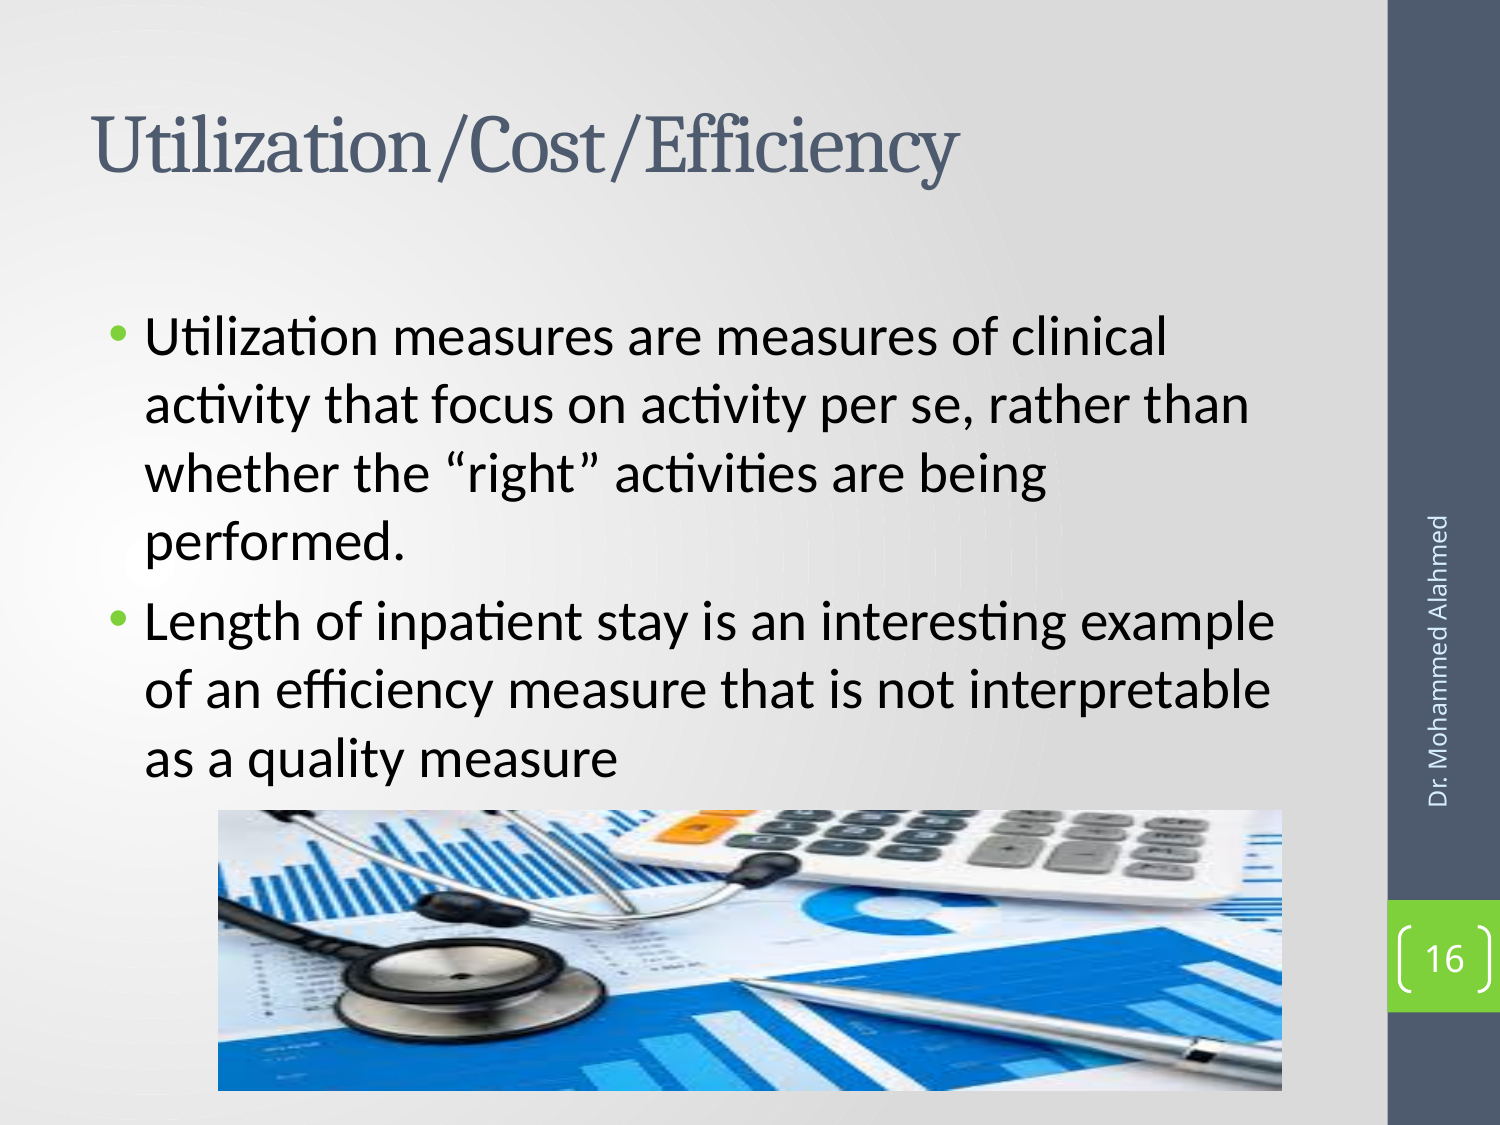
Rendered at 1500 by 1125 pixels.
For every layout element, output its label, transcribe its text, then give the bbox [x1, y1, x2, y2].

footer Dr. Mohammed Alahmed [1408, 500, 1469, 889]
list Utilization measures are measures of clinical activity that focus on activity per se, rather than whether the “right” activities are being performed. Length of inpatient stay is an interesting example of an efficiency measure that is not interpretable as a quality measure [75, 290, 1325, 799]
slide_number 16 [1397, 925, 1492, 994]
title Utilization/Cost/Efficiency [75, 45, 1325, 233]
picture [217, 809, 1282, 1091]
